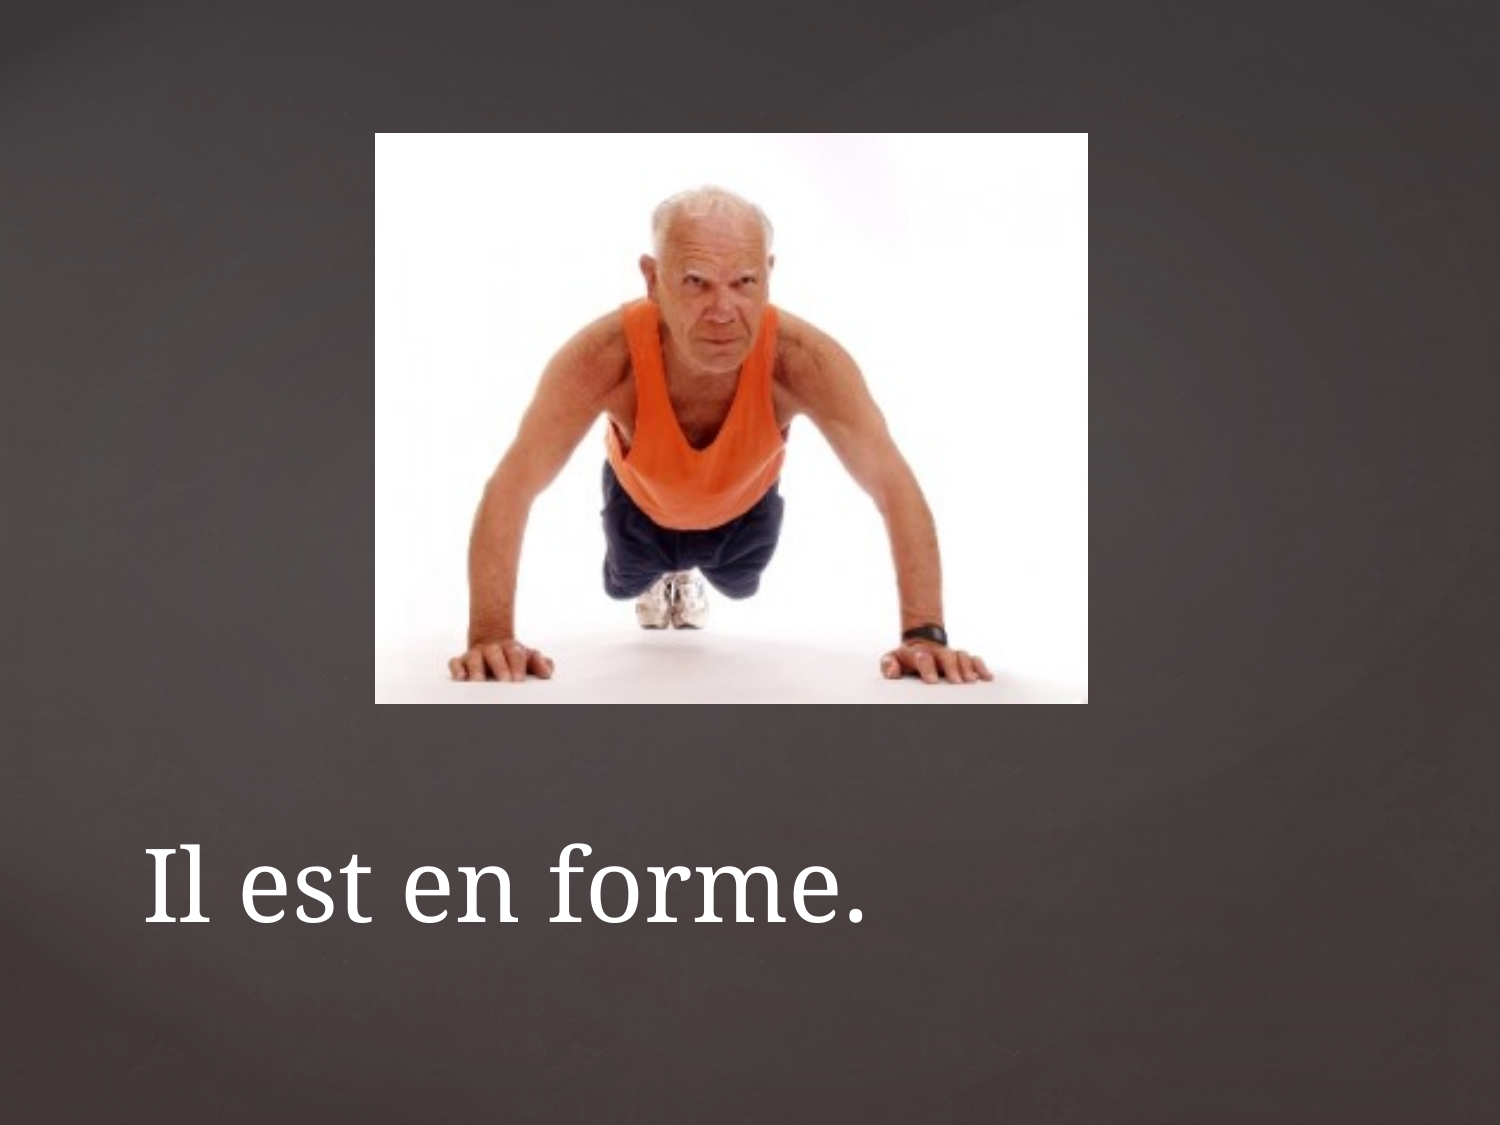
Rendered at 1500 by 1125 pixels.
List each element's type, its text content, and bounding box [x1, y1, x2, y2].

picture [374, 133, 1088, 705]
title Il est en forme. [127, 800, 1365, 950]
